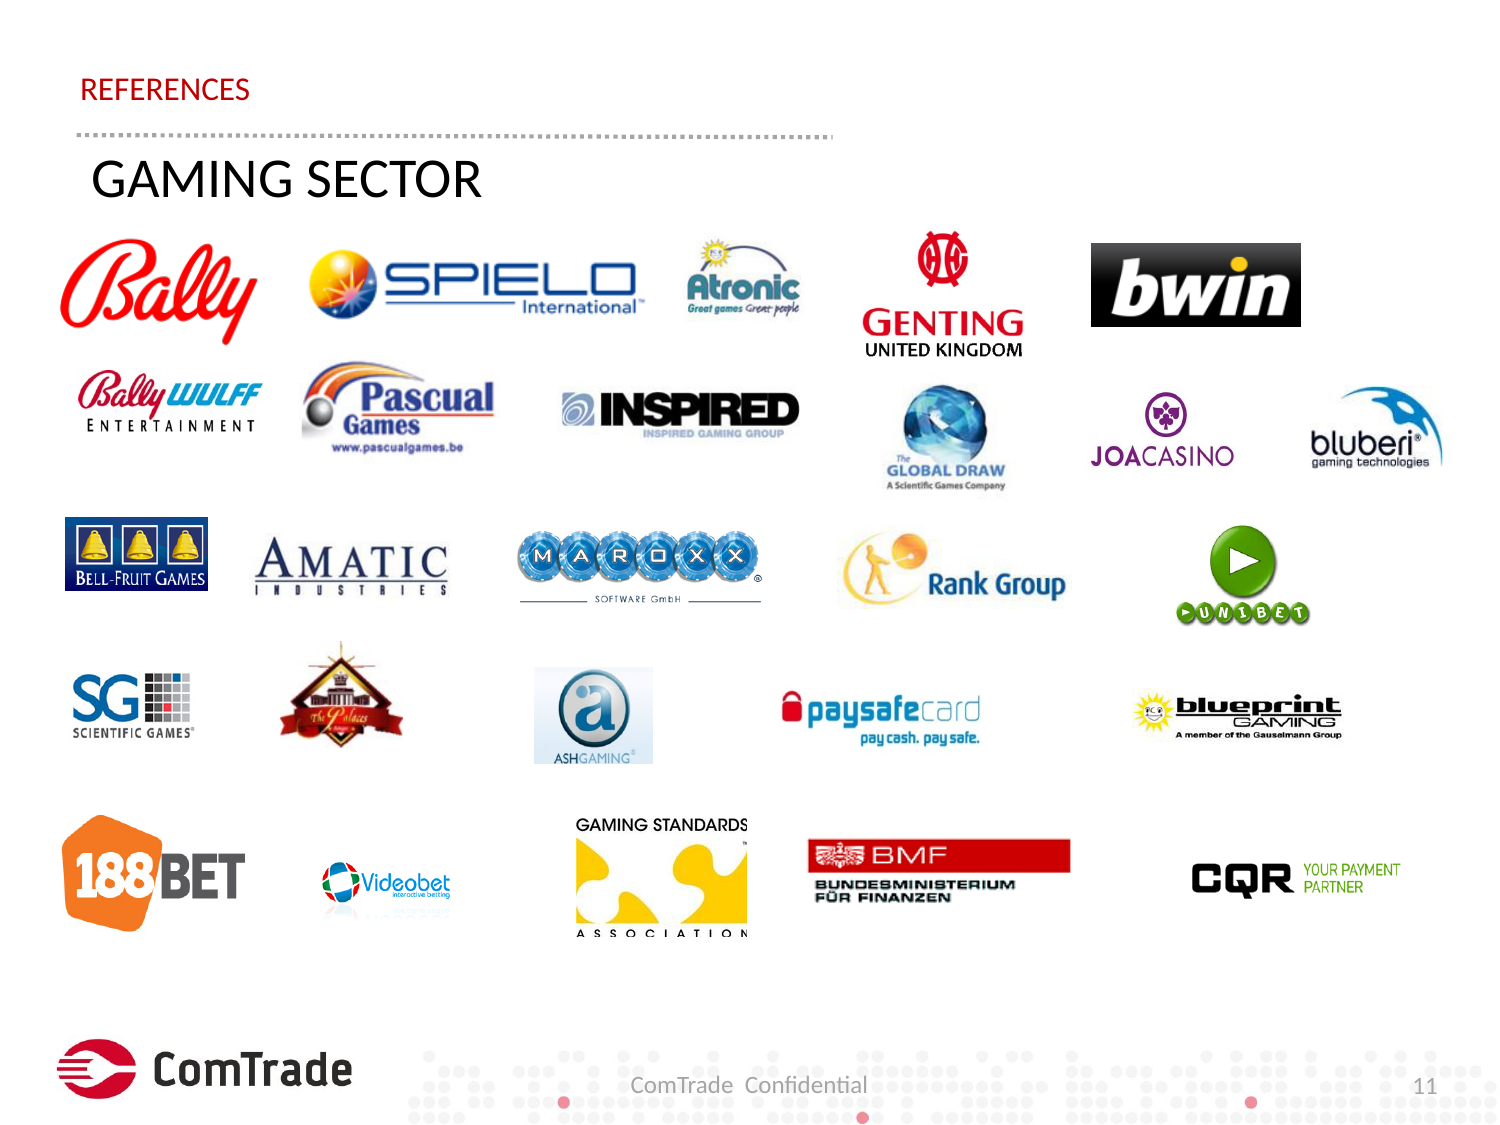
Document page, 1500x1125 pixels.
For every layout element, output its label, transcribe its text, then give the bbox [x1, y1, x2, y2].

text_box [76, 134, 833, 138]
title REFERENCES [64, 23, 1430, 211]
slide_number 11 [1241, 1054, 1454, 1115]
text_box GAMING SECTOR [76, 100, 999, 251]
footer ComTrade Confidential [573, 1053, 926, 1114]
picture [0, 0, 1500, 1125]
